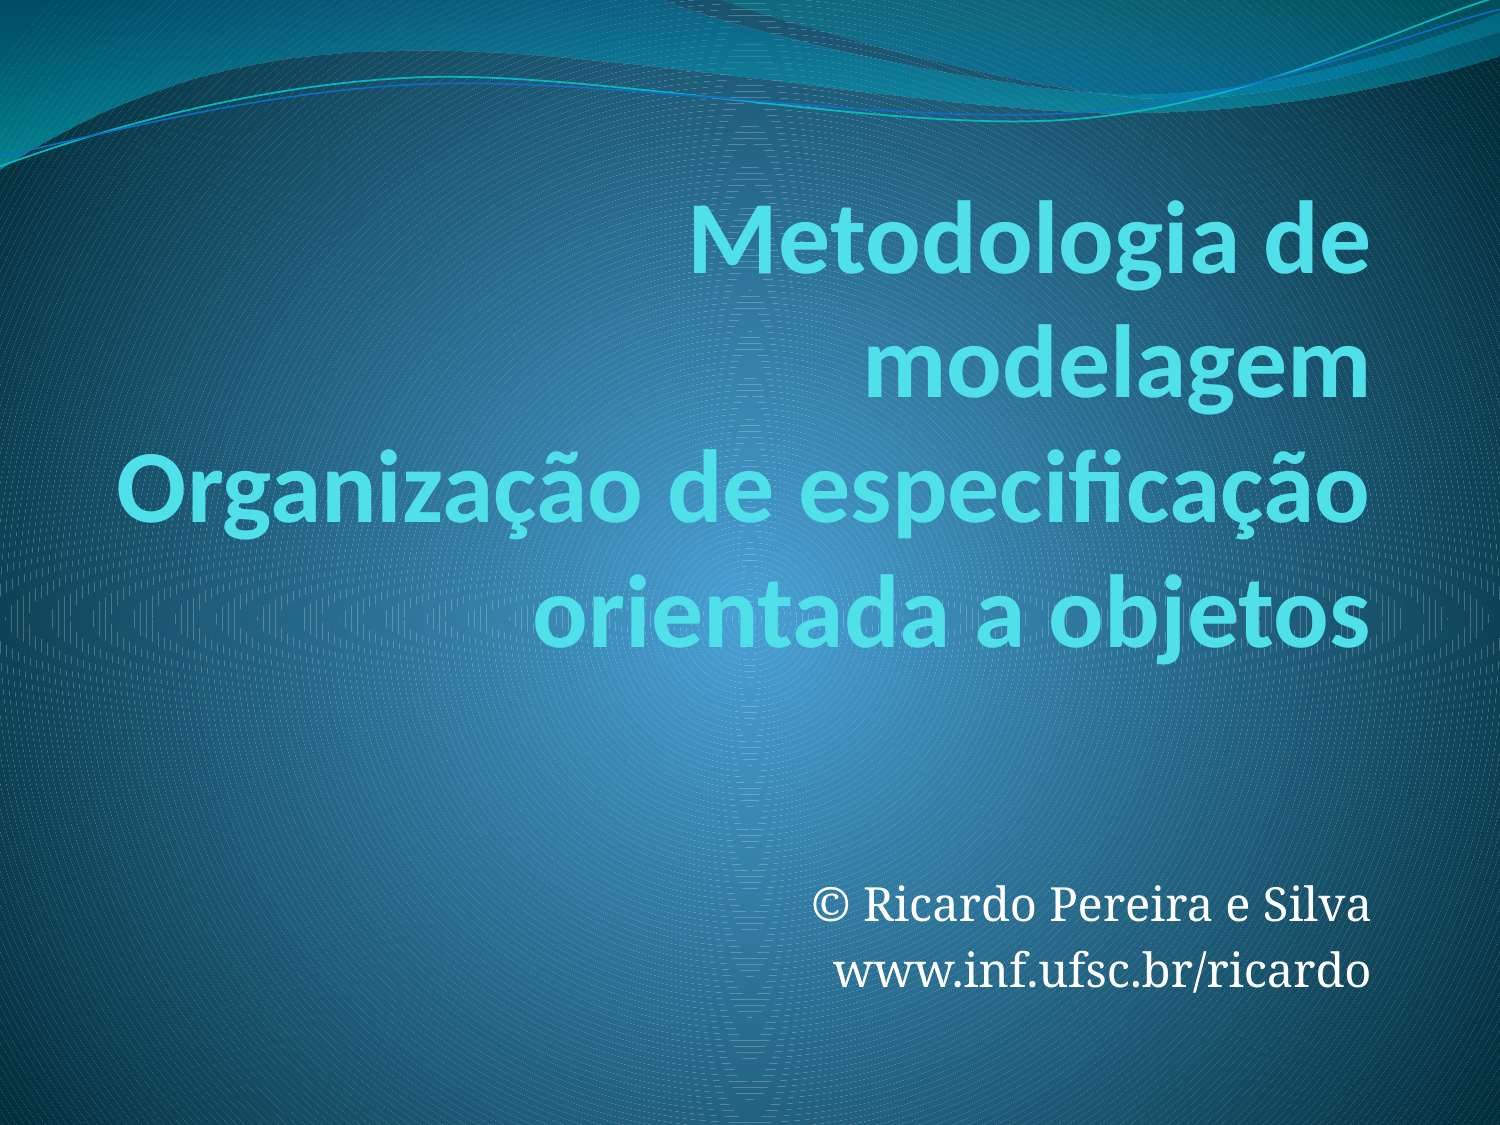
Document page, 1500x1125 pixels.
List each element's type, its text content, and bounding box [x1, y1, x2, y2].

title Metodologia de modelagem Organização de especificação orientada a objetos [93, 128, 1376, 668]
subtitle © Ricardo Pereira e Silva www.inf.ufsc.br/ricardo [93, 867, 1383, 1005]
